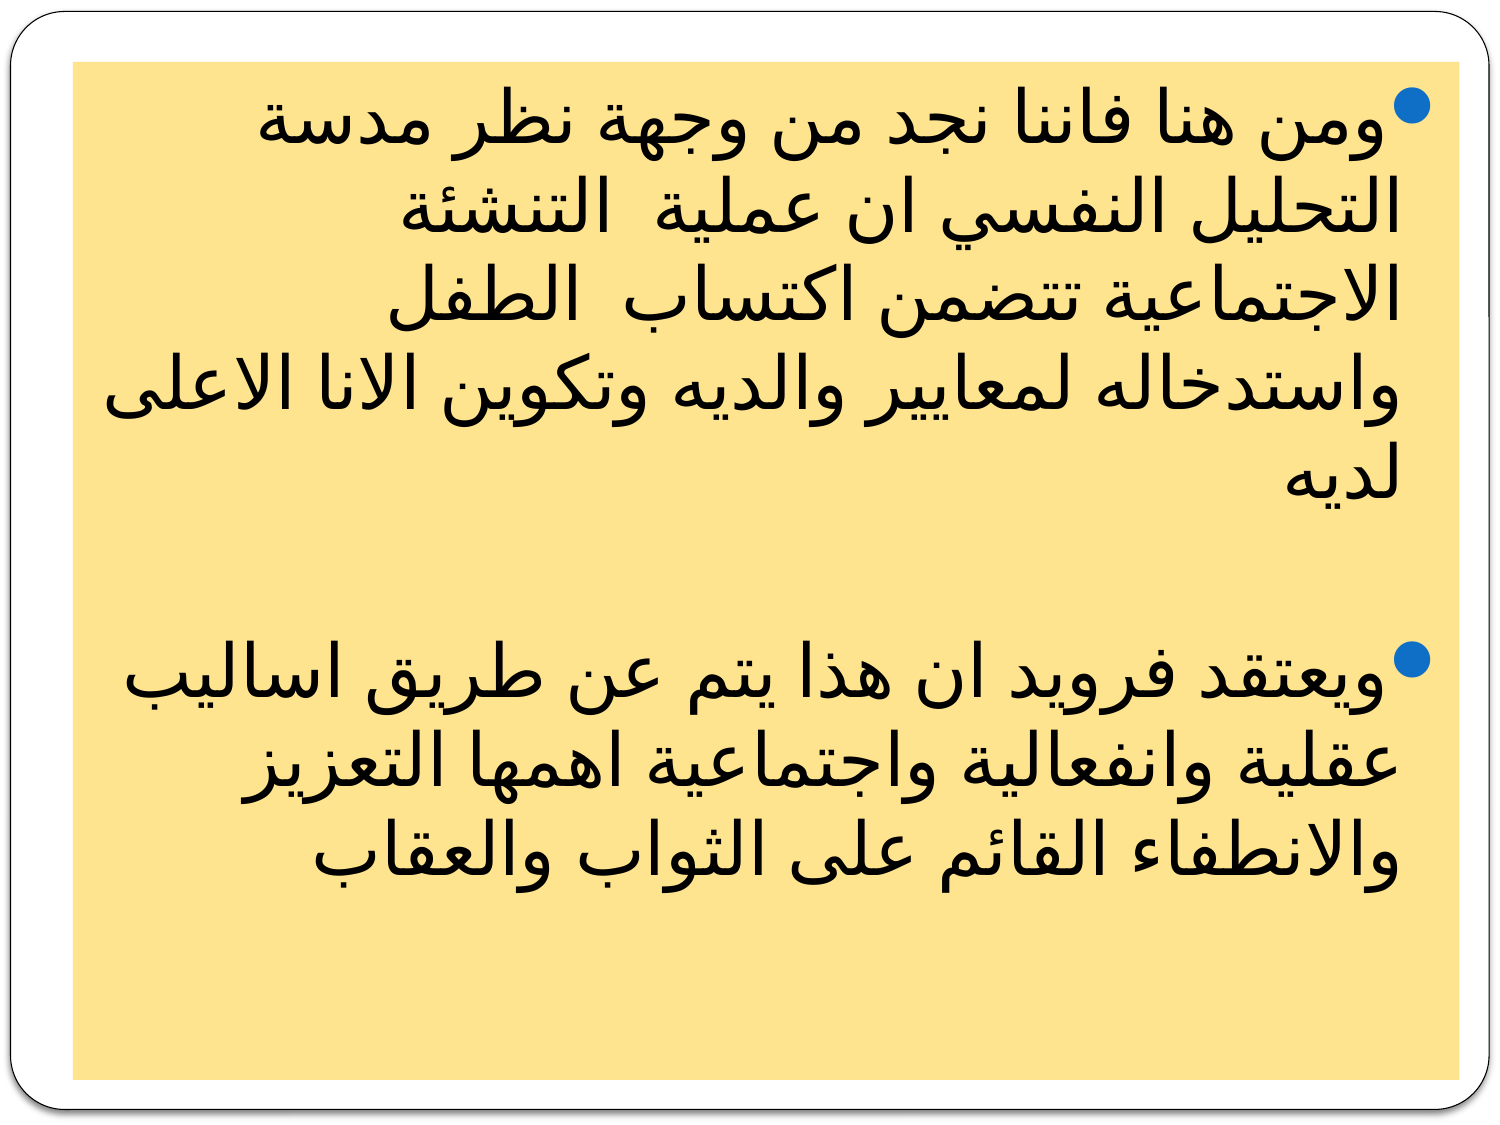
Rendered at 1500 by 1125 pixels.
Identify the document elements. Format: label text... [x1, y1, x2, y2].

list ومن هنا فاننا نجد من وجهة نظر مدسة التحليل النفسي ان عملية التنشئة الاجتماعية تتضمن اكتساب الطفل واستدخاله لمعايير والديه وتكوين الانا الاعلى لديه ويعتقد فرويد ان هذا يتم عن طريق اساليب عقلية وانفعالية واجتماعية اهمها التعزيز والانطفاء القائم على الثواب والعقاب [72, 61, 1460, 1080]
